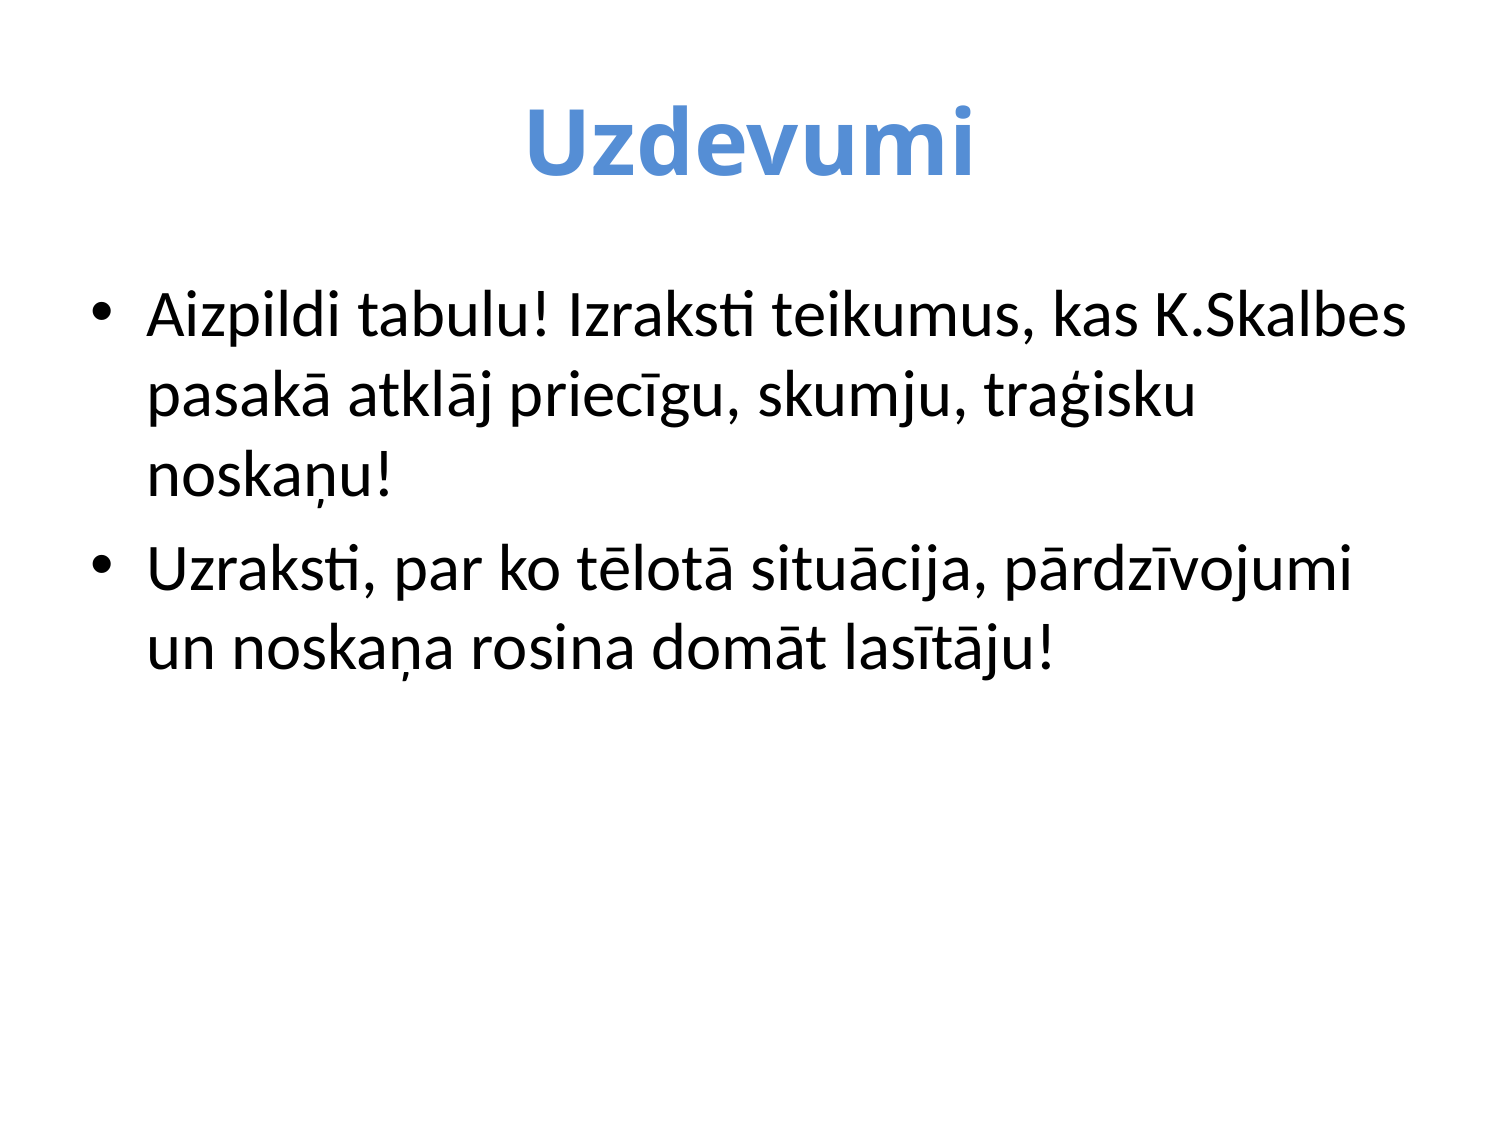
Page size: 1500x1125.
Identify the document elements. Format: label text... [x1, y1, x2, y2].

list Aizpildi tabulu! Izraksti teikumus, kas K.Skalbes pasakā atklāj priecīgu, skumju, traģisku noskaņu! Uzraksti, par ko tēlotā situācija, pārdzīvojumi un noskaņa rosina domāt lasītāju! [75, 262, 1425, 1005]
title Uzdevumi [75, 45, 1425, 233]
